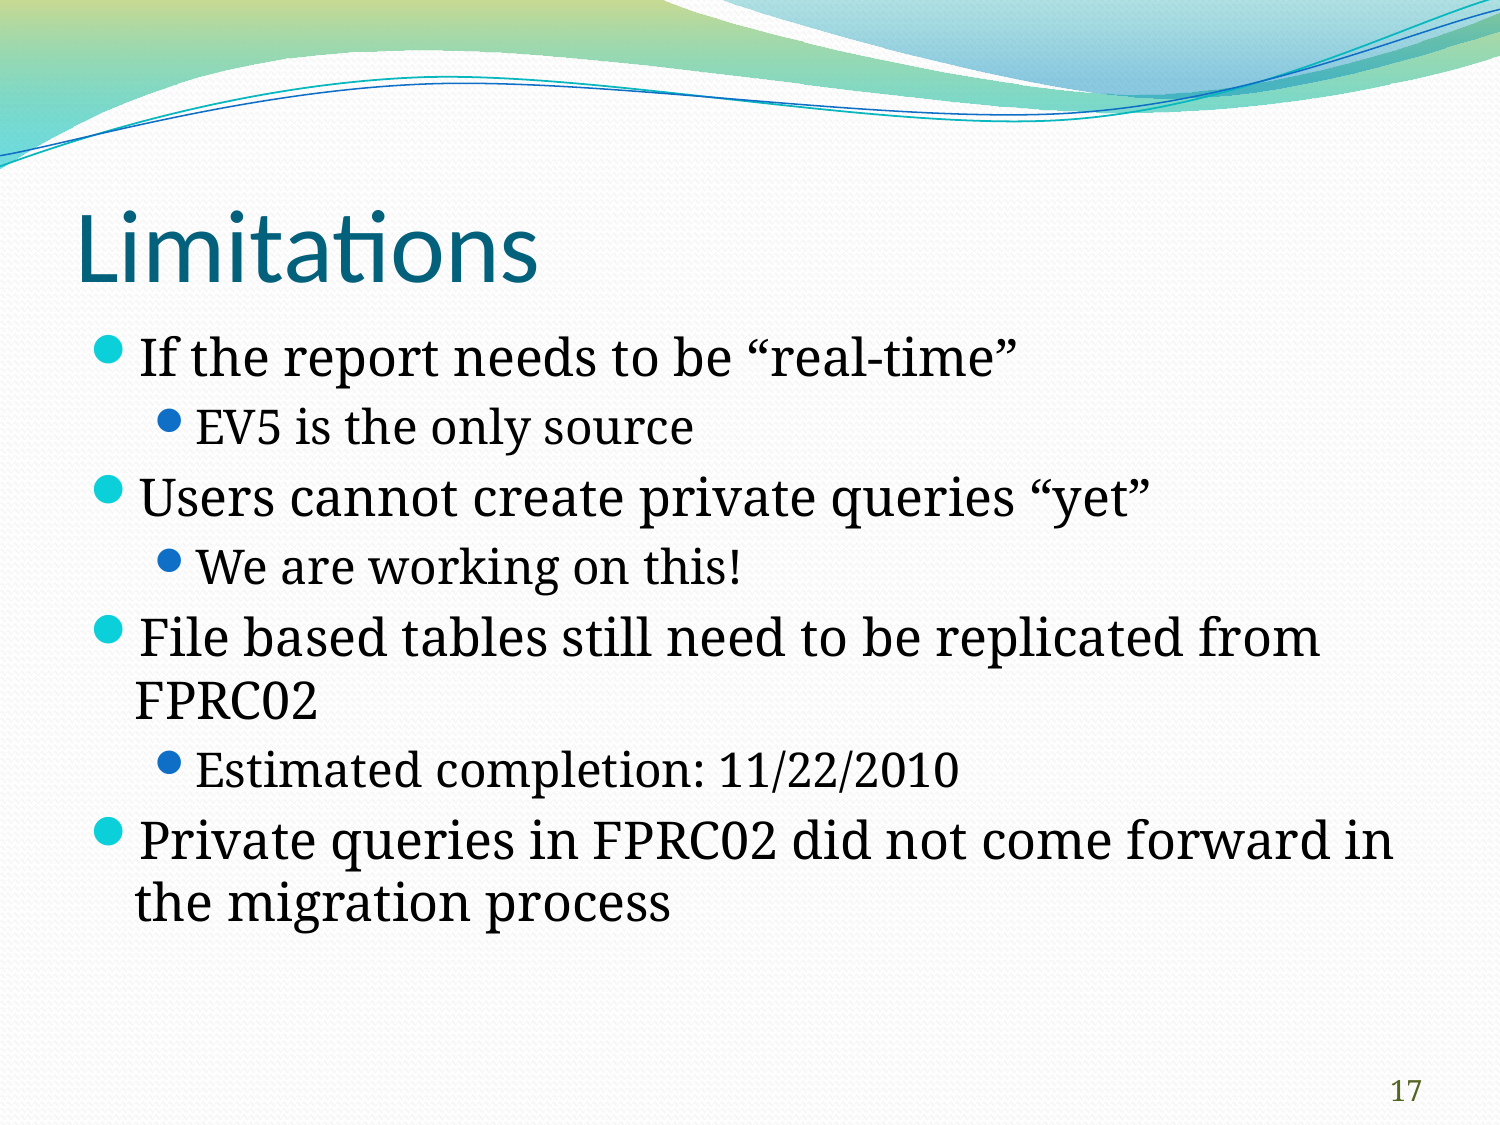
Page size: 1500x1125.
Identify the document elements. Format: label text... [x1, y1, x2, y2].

title Limitations [75, 115, 1425, 303]
list If the report needs to be “real-time” EV5 is the only source Users cannot create private queries “yet” We are working on this! File based tables still need to be replicated from FPRC02 Estimated completion: 11/22/2010 Private queries in FPRC02 did not come forward in the migration process [75, 317, 1425, 1038]
slide_number 17 [1312, 1065, 1438, 1125]
